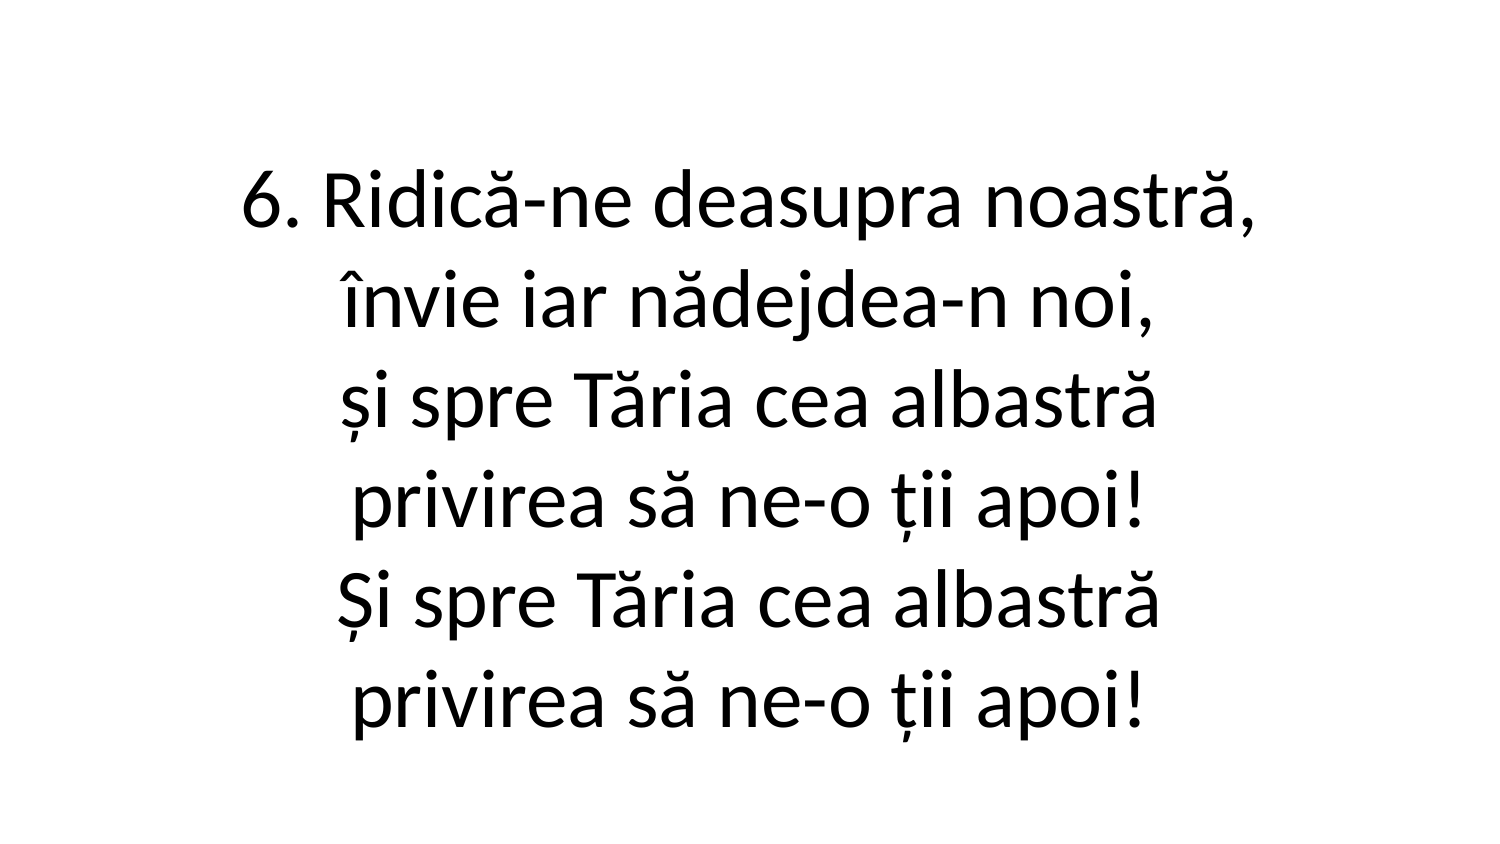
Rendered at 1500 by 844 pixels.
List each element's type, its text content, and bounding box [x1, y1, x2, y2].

text_box 6. Ridică-ne deasupra noastră, învie iar nădejdea-n noi, și spre Tăria cea albastră privirea să ne-o ții apoi! Și spre Tăria cea albastră privirea să ne-o ții apoi! [225, 92, 1275, 752]
